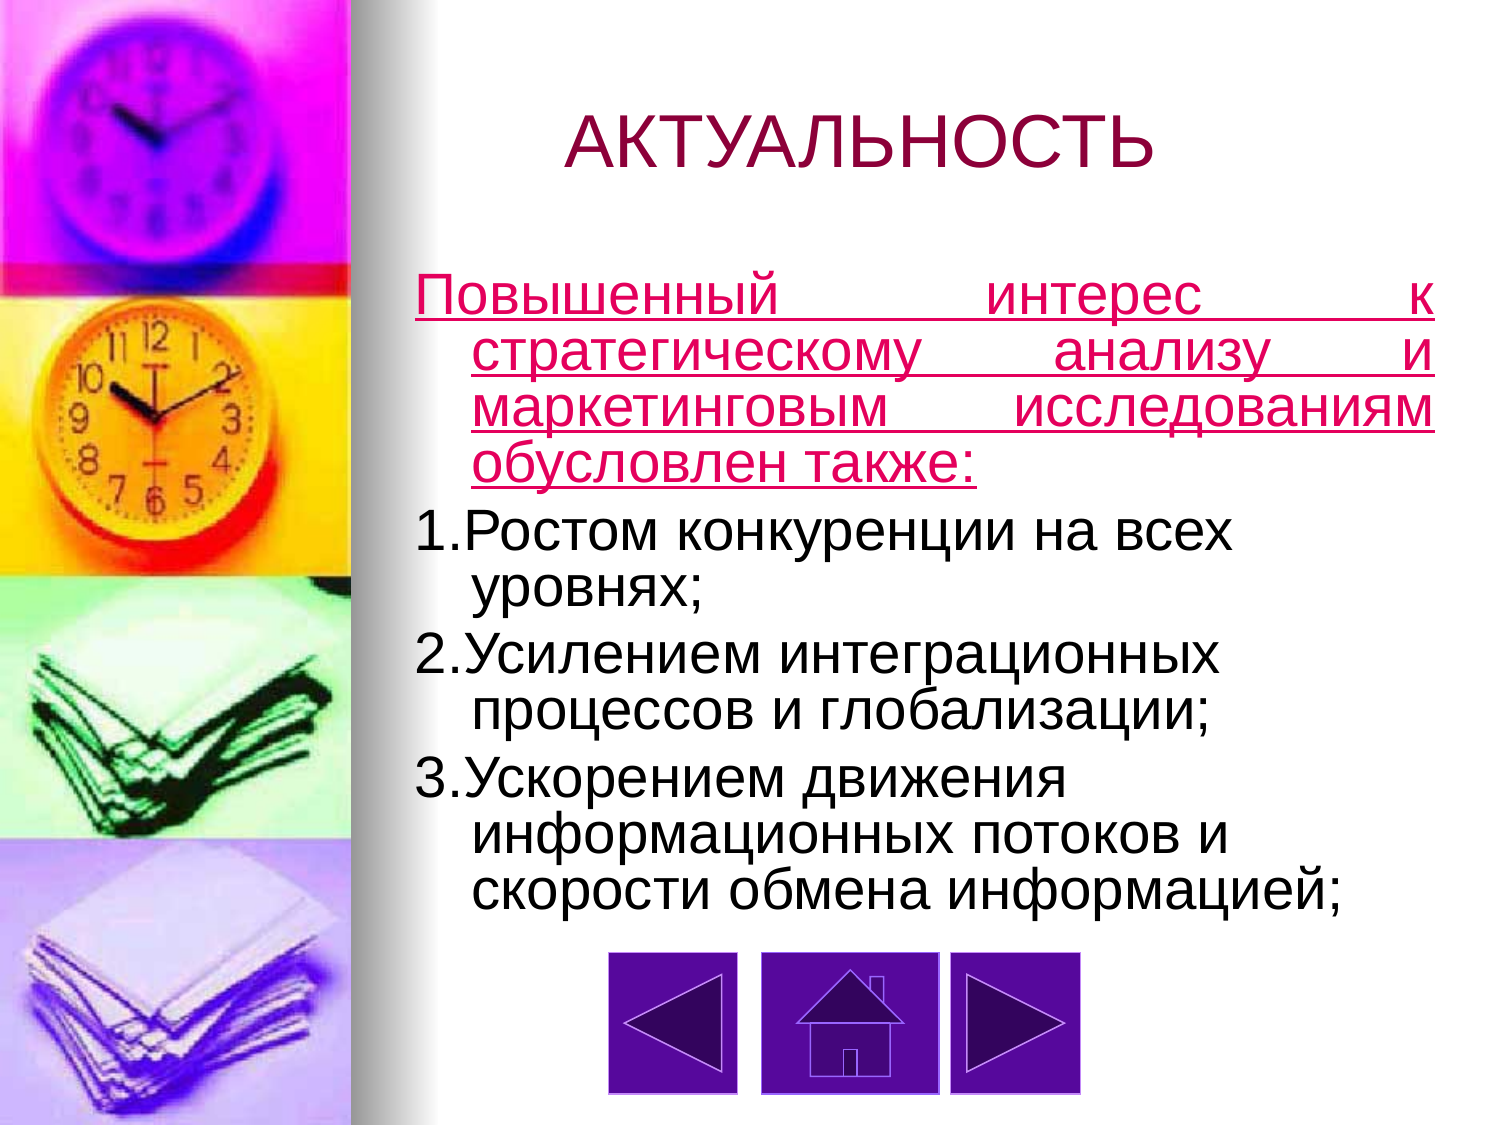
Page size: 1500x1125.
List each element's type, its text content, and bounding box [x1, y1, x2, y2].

title АКТУАЛЬНОСТЬ [399, 37, 1450, 238]
text_box [608, 952, 738, 1094]
list Повышенный интерес к стратегическому анализу и маркетинговым исследованиям обусловлен также: 1.Ростом конкуренции на всех уровнях; 2.Усилением интеграционных процессов и глобализации; 3.Ускорением движения информационных потоков и скорости обмена информацией; [399, 262, 1450, 1000]
text_box [761, 952, 940, 1094]
picture [0, 0, 351, 1125]
text_box [950, 952, 1081, 1094]
